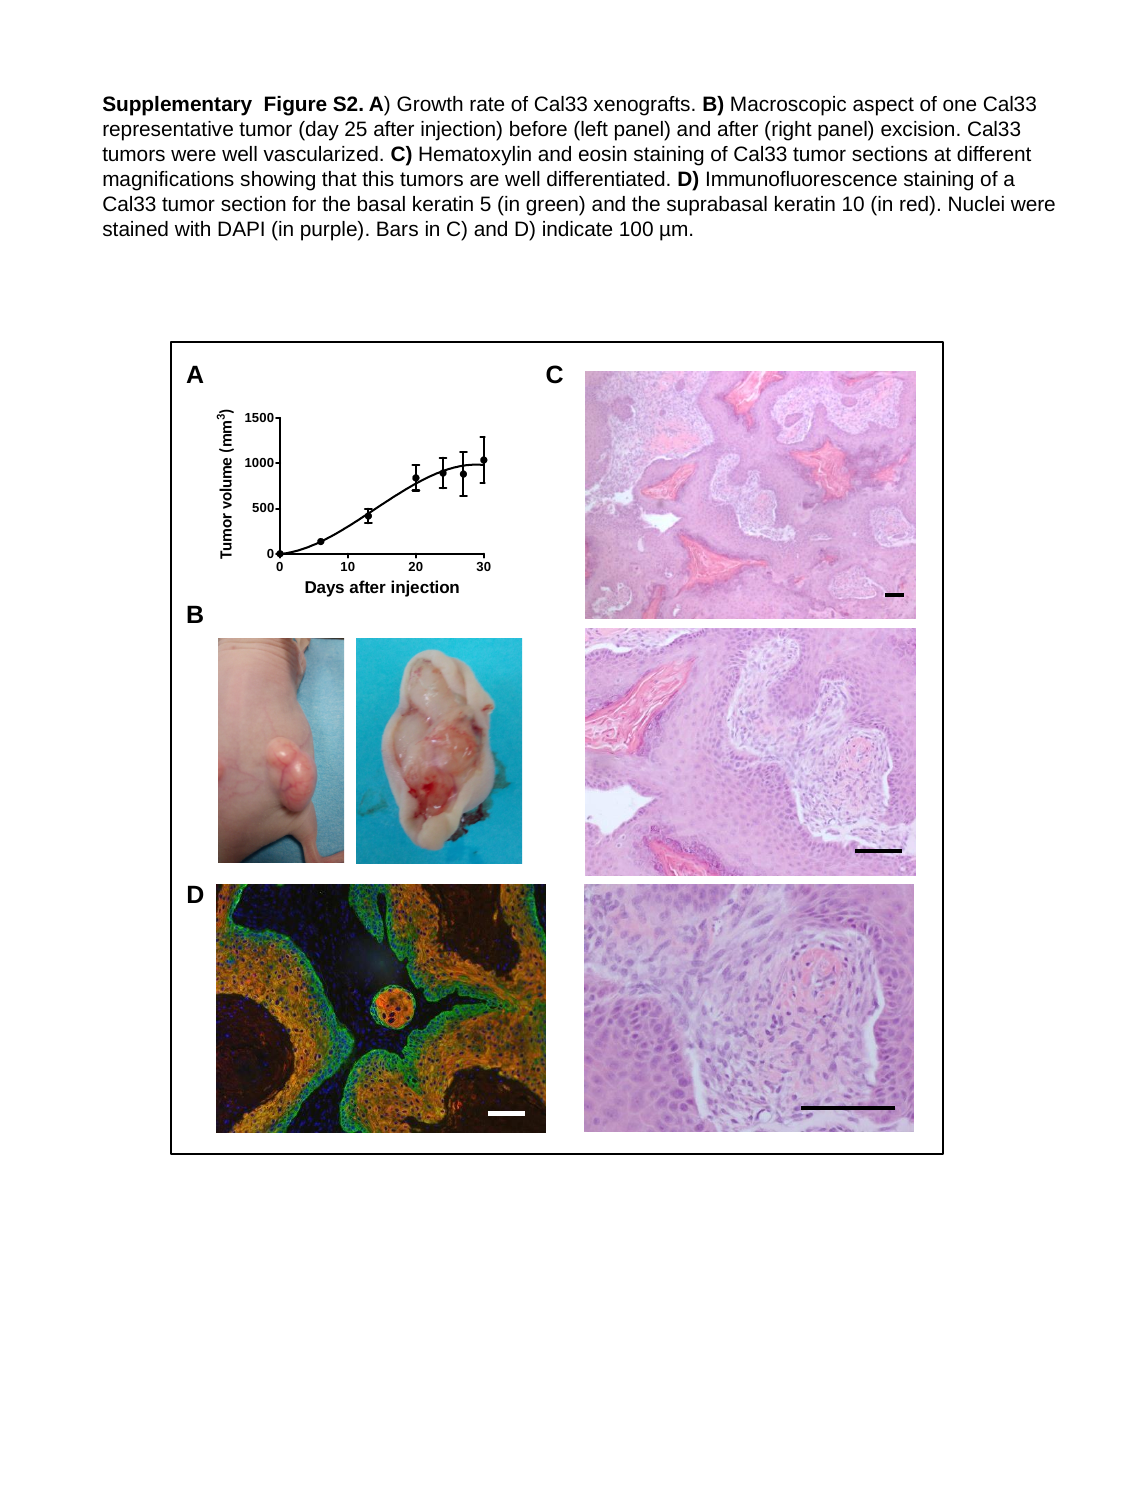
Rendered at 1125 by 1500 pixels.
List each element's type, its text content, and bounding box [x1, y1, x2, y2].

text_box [170, 341, 944, 1154]
text_box Supplementary Figure S2. A) Growth rate of Cal33 xenografts. B) Macroscopic aspect of one Cal33 representative tumor (day 25 after injection) before (left panel) and after (right panel) excision. Cal33 tumors were well vascularized. C) Hematoxylin and eosin staining of Cal33 tumor sections at different magnifications showing that this tumors are well differentiated. D) Immunofluorescence staining of a Cal33 tumor section for the basal keratin 5 (in green) and the suprabasal keratin 10 (in red). Nuclei were stained with DAPI (in purple). Bars in C) and D) indicate 100 µm. [87, 83, 1088, 273]
